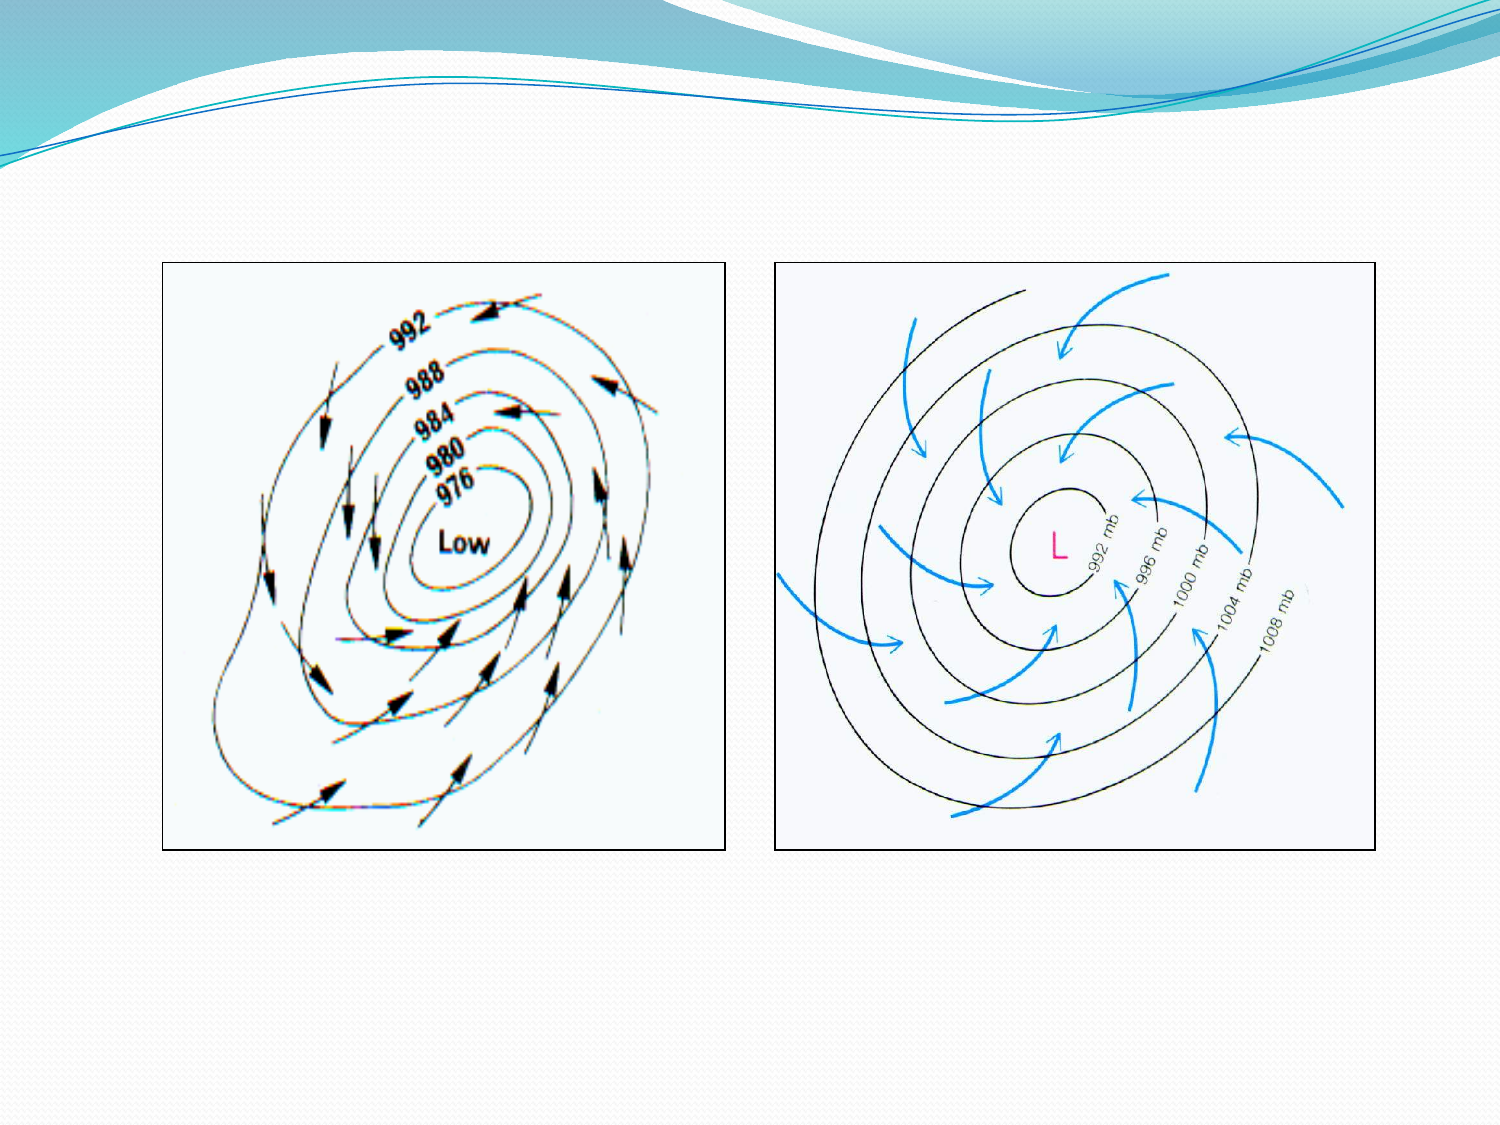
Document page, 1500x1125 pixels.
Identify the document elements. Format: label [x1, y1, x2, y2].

text_box [774, 262, 1375, 850]
text_box [162, 262, 725, 850]
